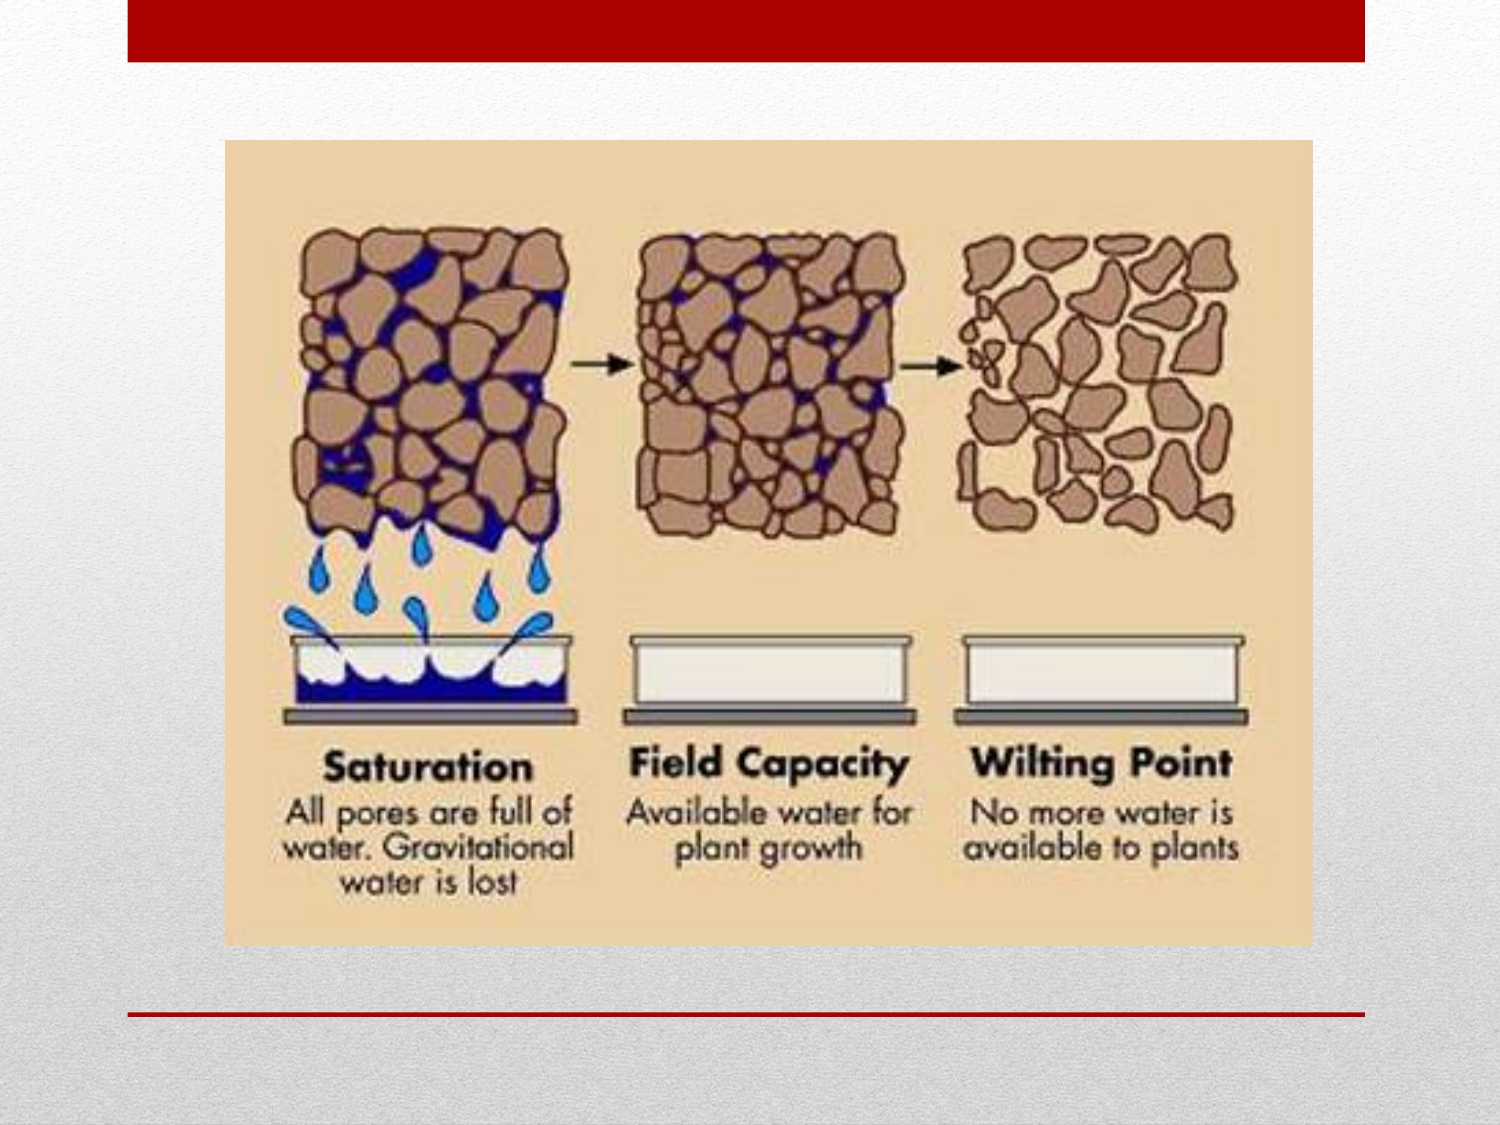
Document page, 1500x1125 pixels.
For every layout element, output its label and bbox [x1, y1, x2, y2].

picture [224, 139, 1314, 947]
